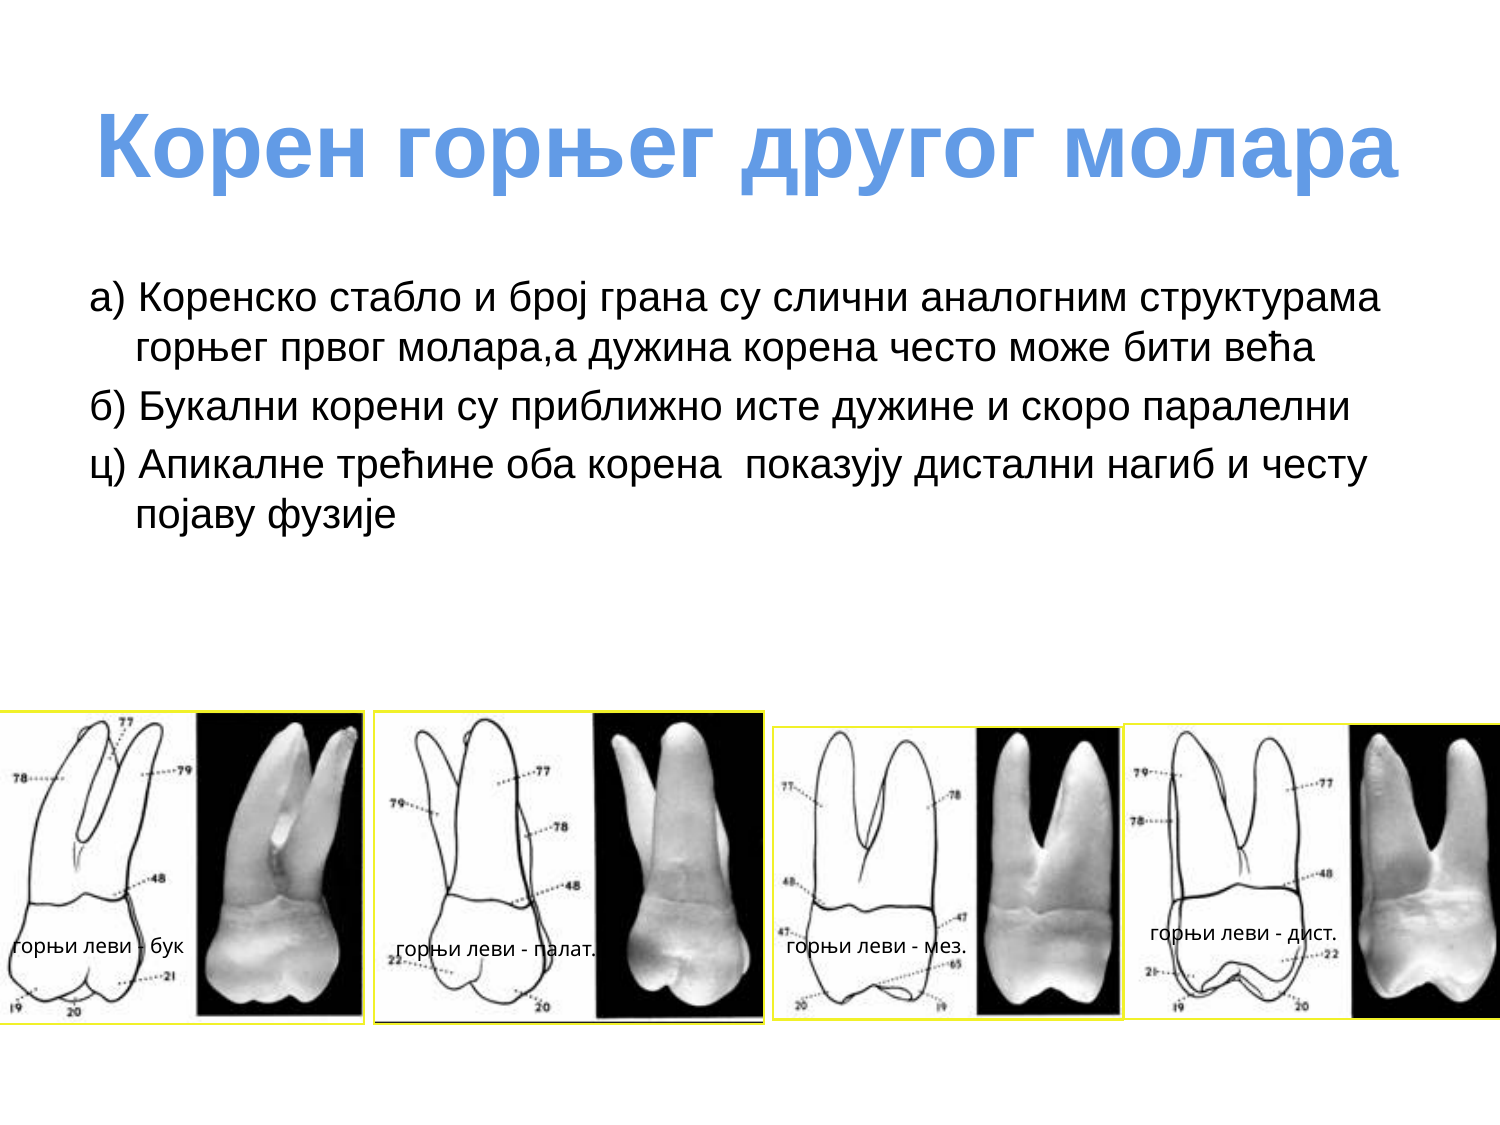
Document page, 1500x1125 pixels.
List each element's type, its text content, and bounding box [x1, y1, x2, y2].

list а) Коренско стабло и број грана су слични аналогним структурама горњег првог молара,а дужина корена често може бити већа б) Букални корени су приближно исте дужине и скоро паралелни ц) Апикалне трећине оба корена показују дистални нагиб и честу појаву фузије [73, 262, 1472, 1001]
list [773, 727, 1122, 1019]
title Корен горњег другог молара [76, 54, 1420, 228]
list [1124, 724, 1500, 1018]
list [375, 712, 764, 1024]
picture [0, 712, 364, 1024]
